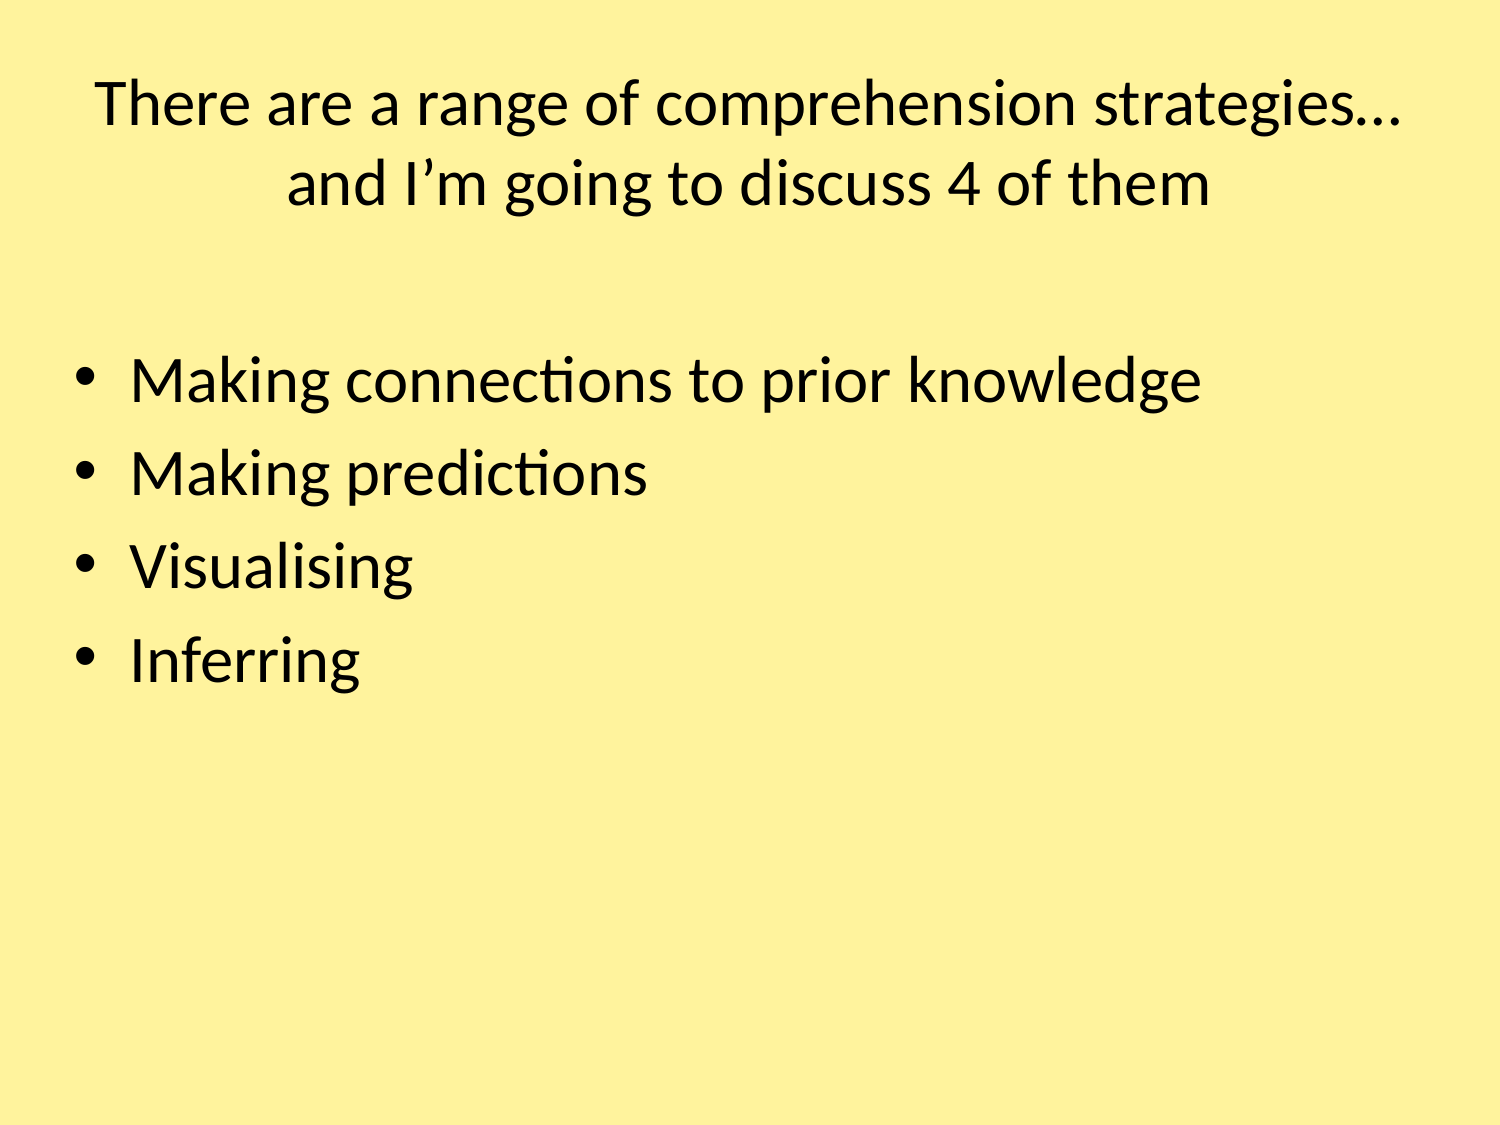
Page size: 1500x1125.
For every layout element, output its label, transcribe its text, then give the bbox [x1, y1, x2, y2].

list Making connections to prior knowledge Making predictions Visualising Inferring [58, 328, 1409, 1071]
title There are a range of comprehension strategies… and I’m going to discuss 4 of them [75, 45, 1425, 233]
